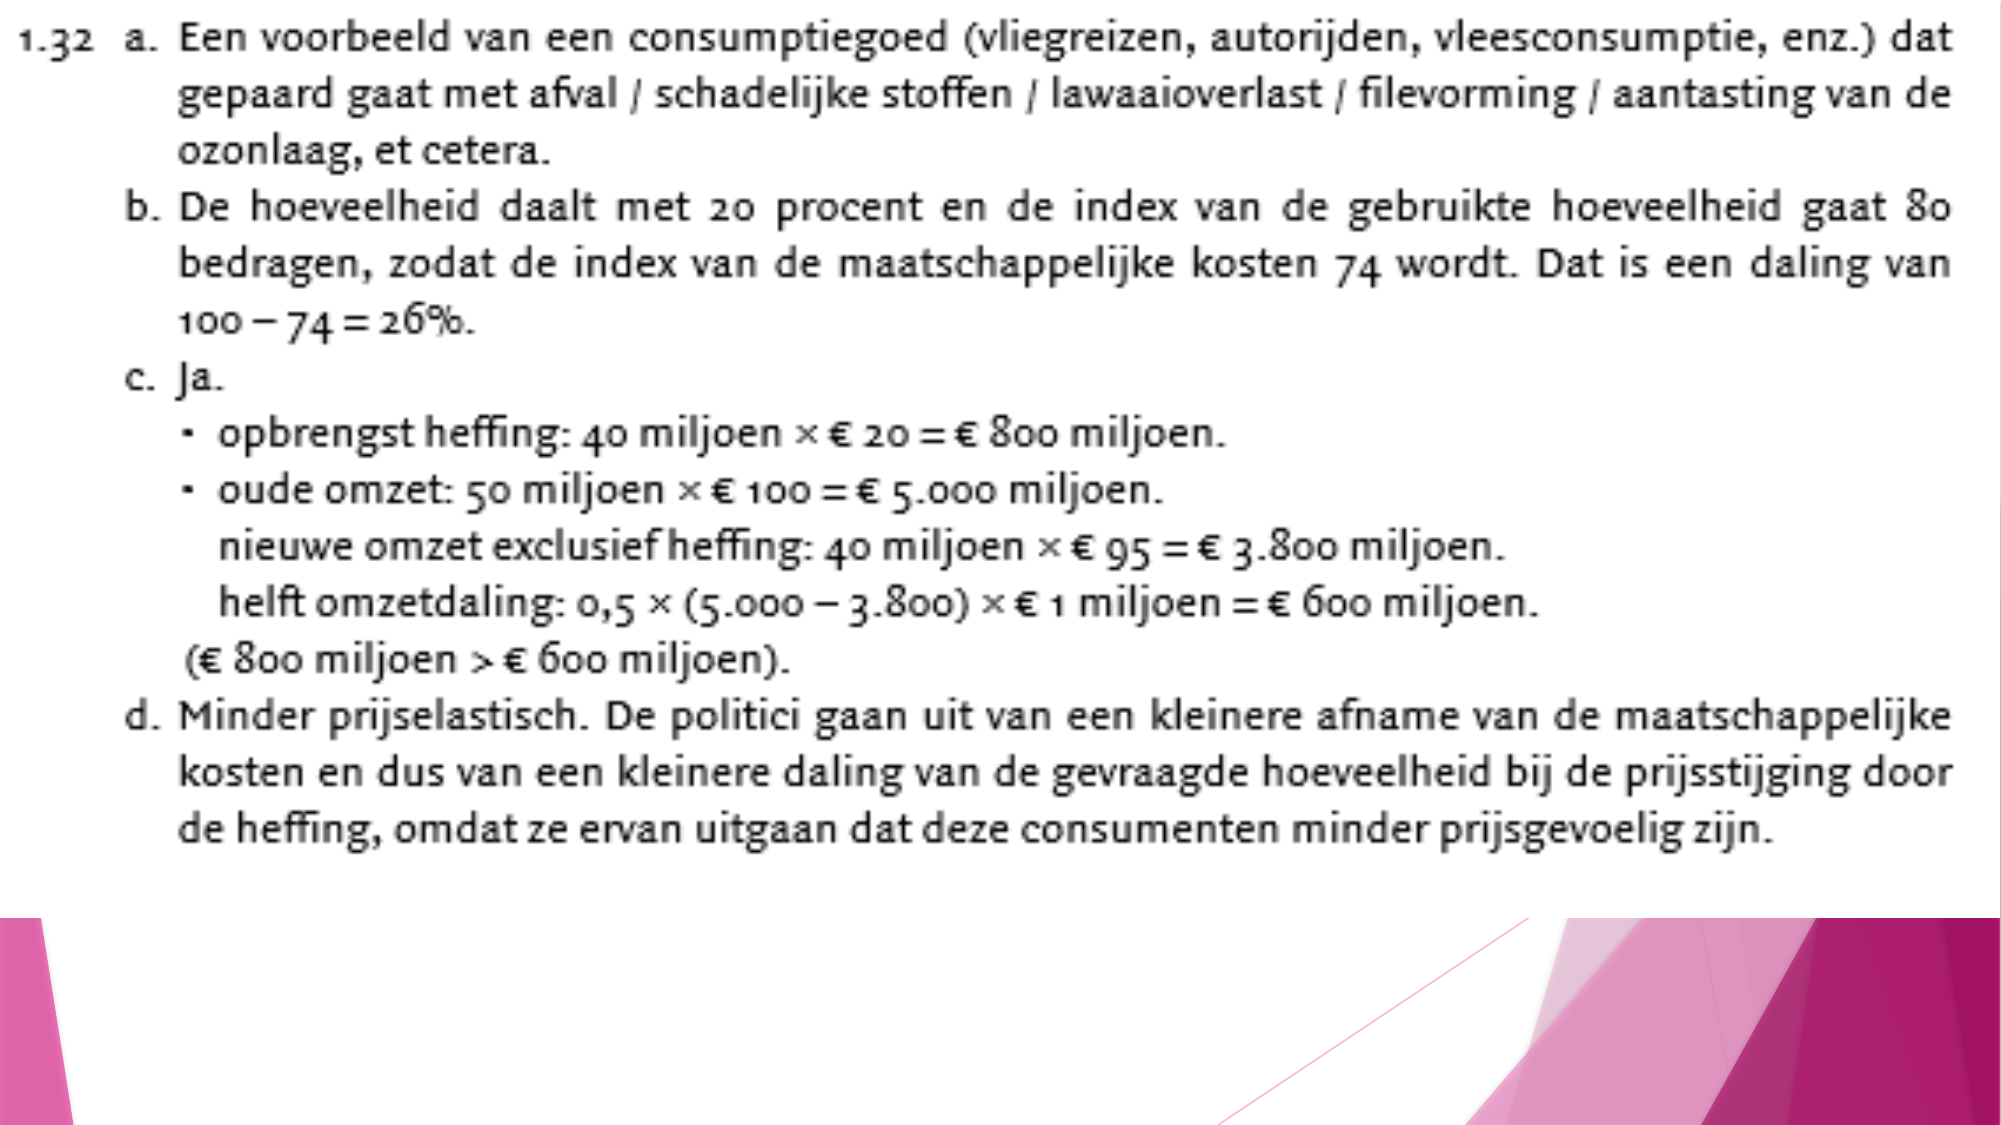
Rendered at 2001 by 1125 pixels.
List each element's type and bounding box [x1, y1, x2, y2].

picture [0, 0, 2000, 918]
